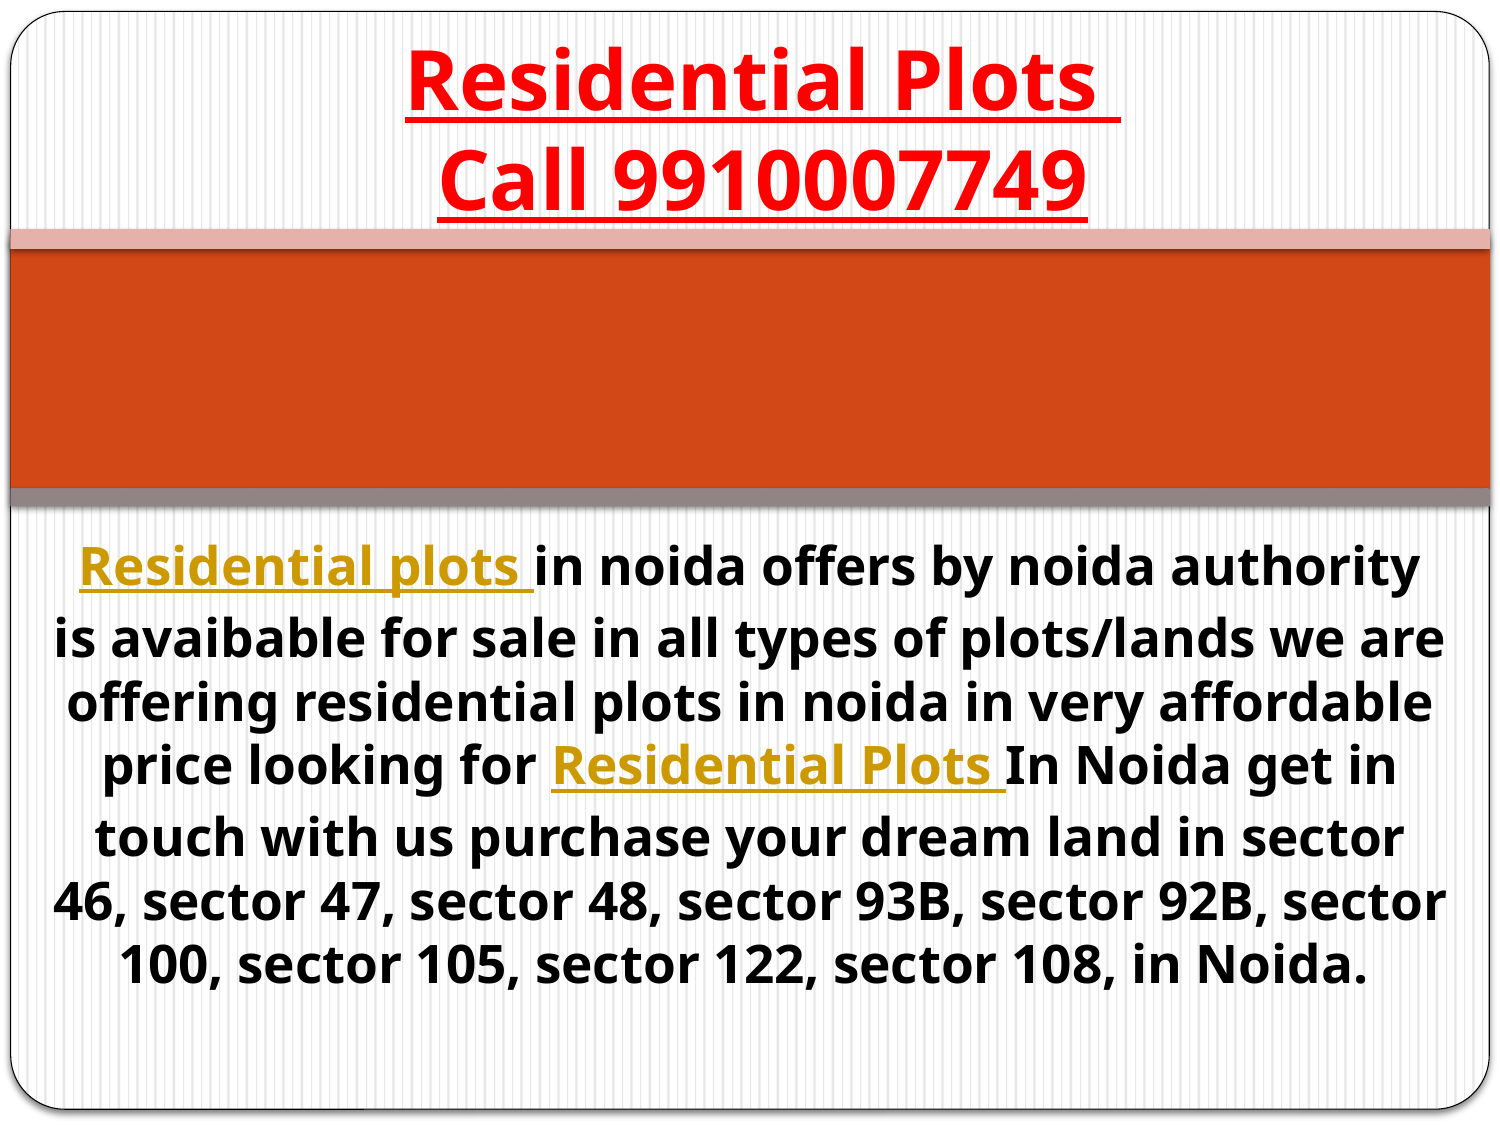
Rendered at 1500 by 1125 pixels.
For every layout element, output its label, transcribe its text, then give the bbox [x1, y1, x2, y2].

subtitle Residential plots in noida offers by noida authority is avaibable for sale in all types of plots/lands we are offering residential plots in noida in very affordable price looking for Residential Plots In Noida get in touch with us purchase your dream land in sector 46, sector 47, sector 48, sector 93B, sector 92B, sector 100, sector 105, sector 122, sector 108, in Noida. [37, 525, 1463, 1063]
title Residential Plots Call 9910007749 [125, 24, 1400, 238]
